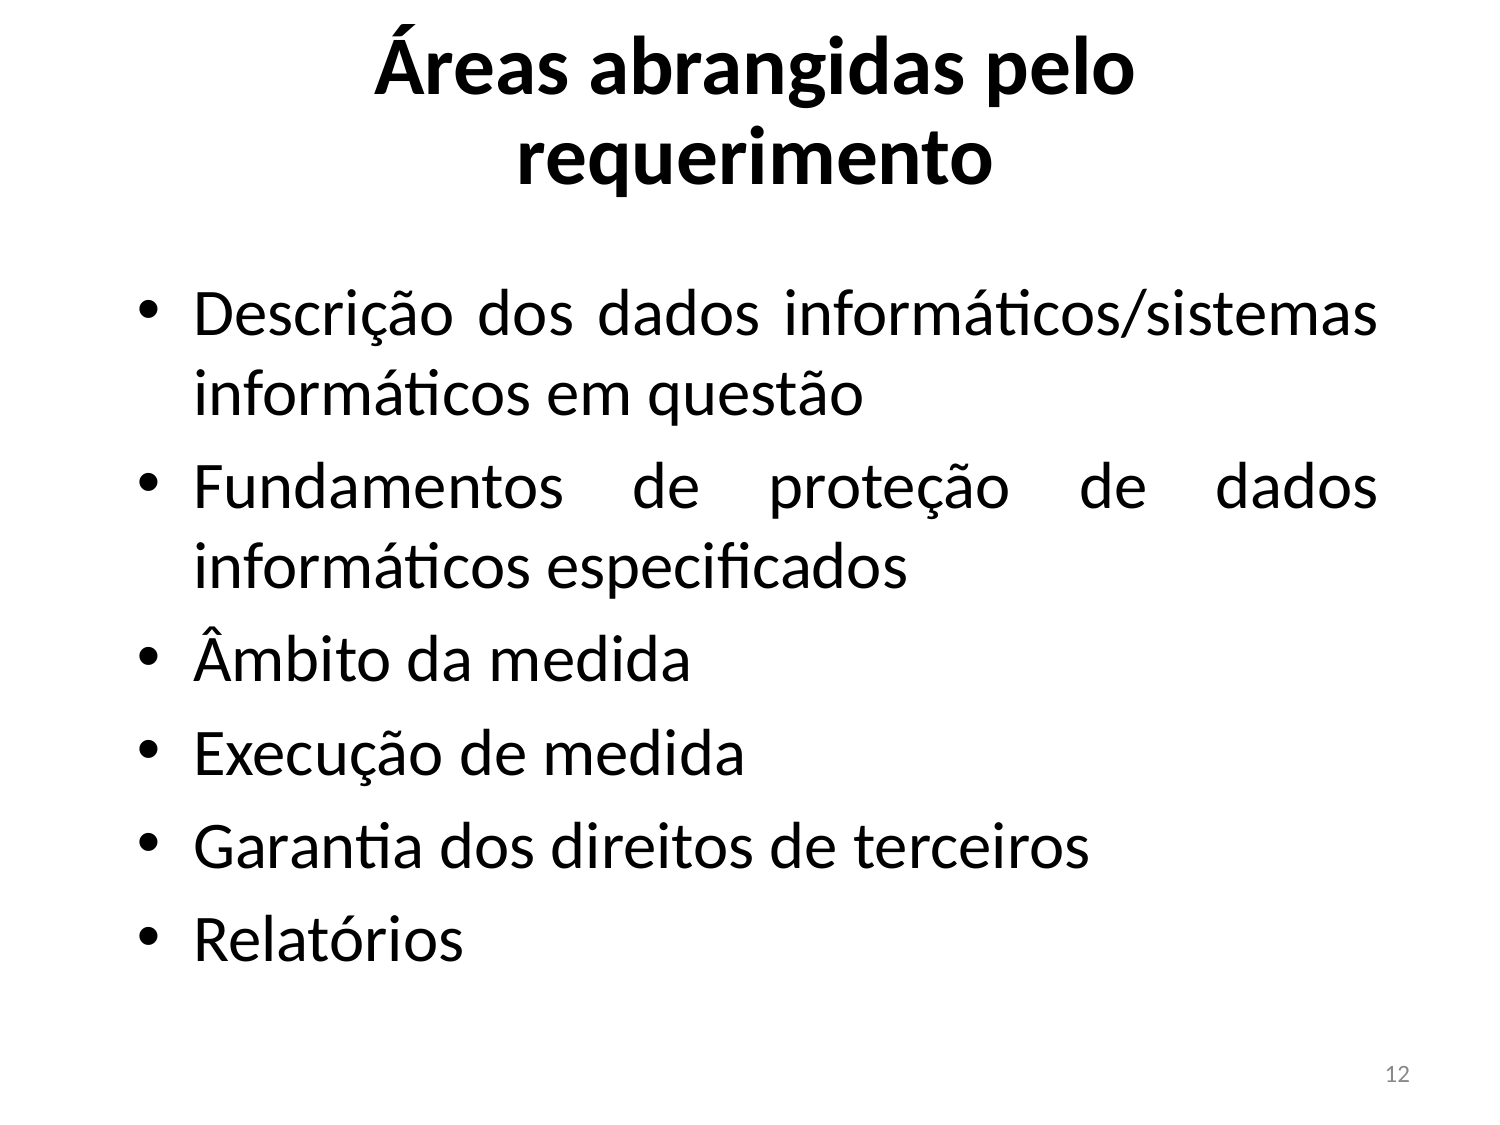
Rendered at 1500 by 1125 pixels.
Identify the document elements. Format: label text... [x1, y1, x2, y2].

text_box Áreas abrangidas pelo requerimento [149, 37, 1353, 189]
text_box Descrição dos dados informáticos/sistemas informáticos em questão Fundamentos de proteção de dados informáticos especificados Âmbito da medida Execução de medida Garantia dos direitos de terceiros Relatórios [122, 261, 1394, 1043]
slide_number 12 [1074, 1042, 1425, 1103]
